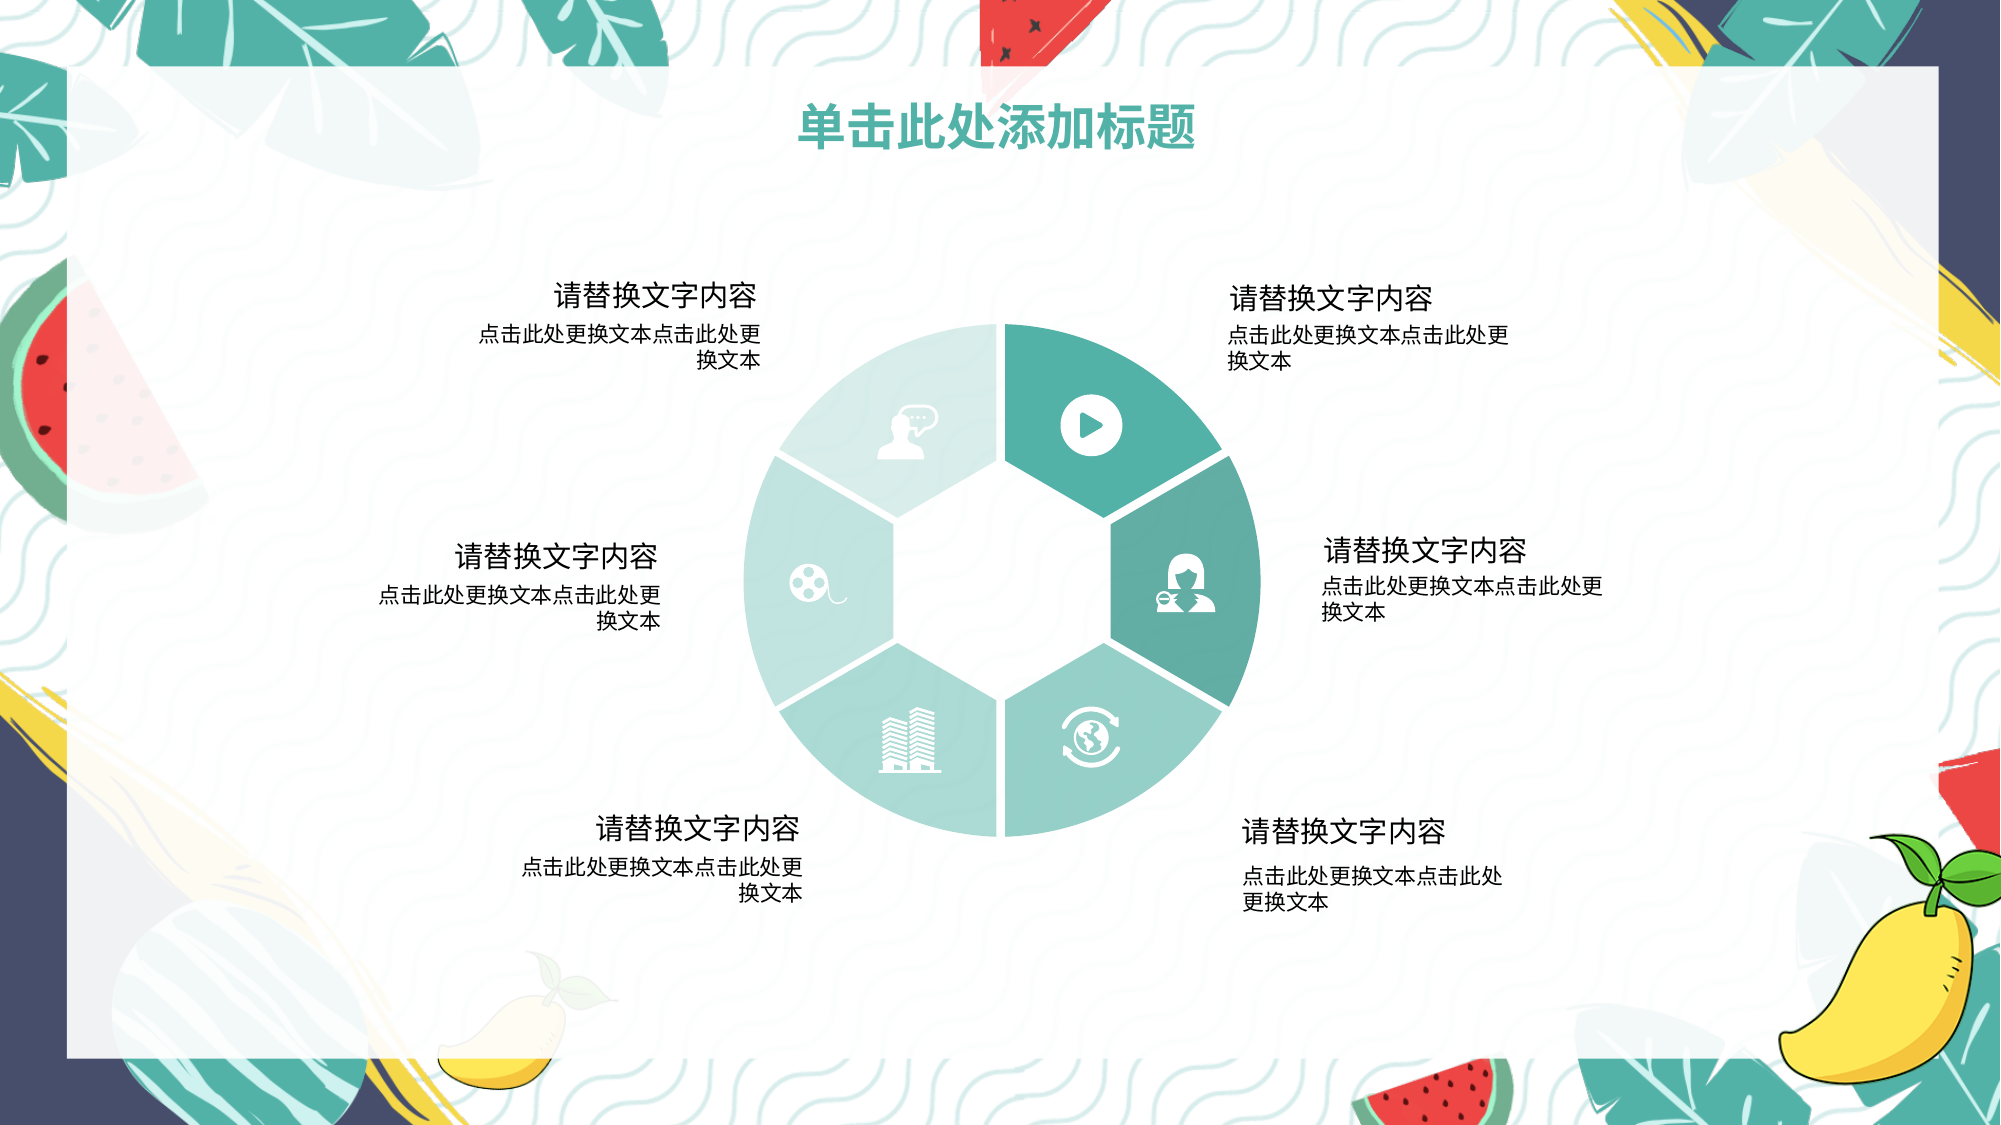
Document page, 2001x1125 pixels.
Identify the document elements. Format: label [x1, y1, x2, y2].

text_box [743, 324, 1261, 837]
picture [0, 0, 2001, 1125]
